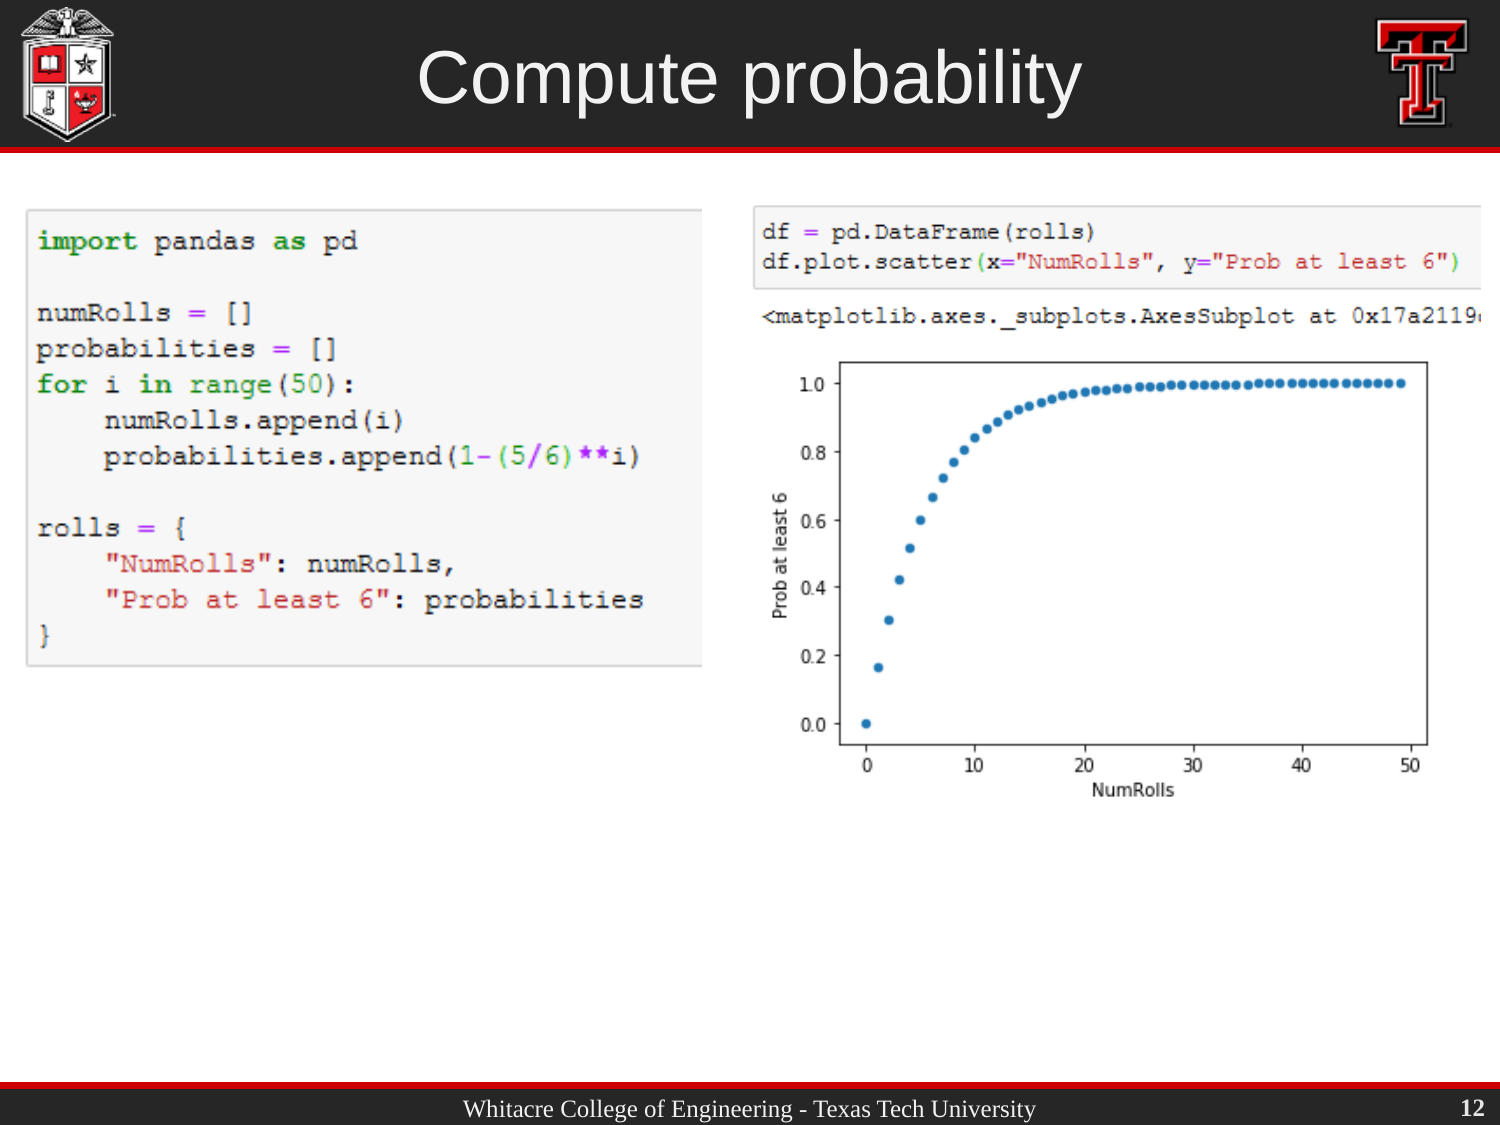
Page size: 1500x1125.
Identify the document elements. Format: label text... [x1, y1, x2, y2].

title Compute probability [151, 6, 1349, 141]
picture [20, 196, 702, 677]
picture [749, 196, 1482, 811]
slide_number 12 [1392, 1086, 1500, 1125]
picture [1373, 14, 1472, 128]
picture [21, 7, 116, 142]
